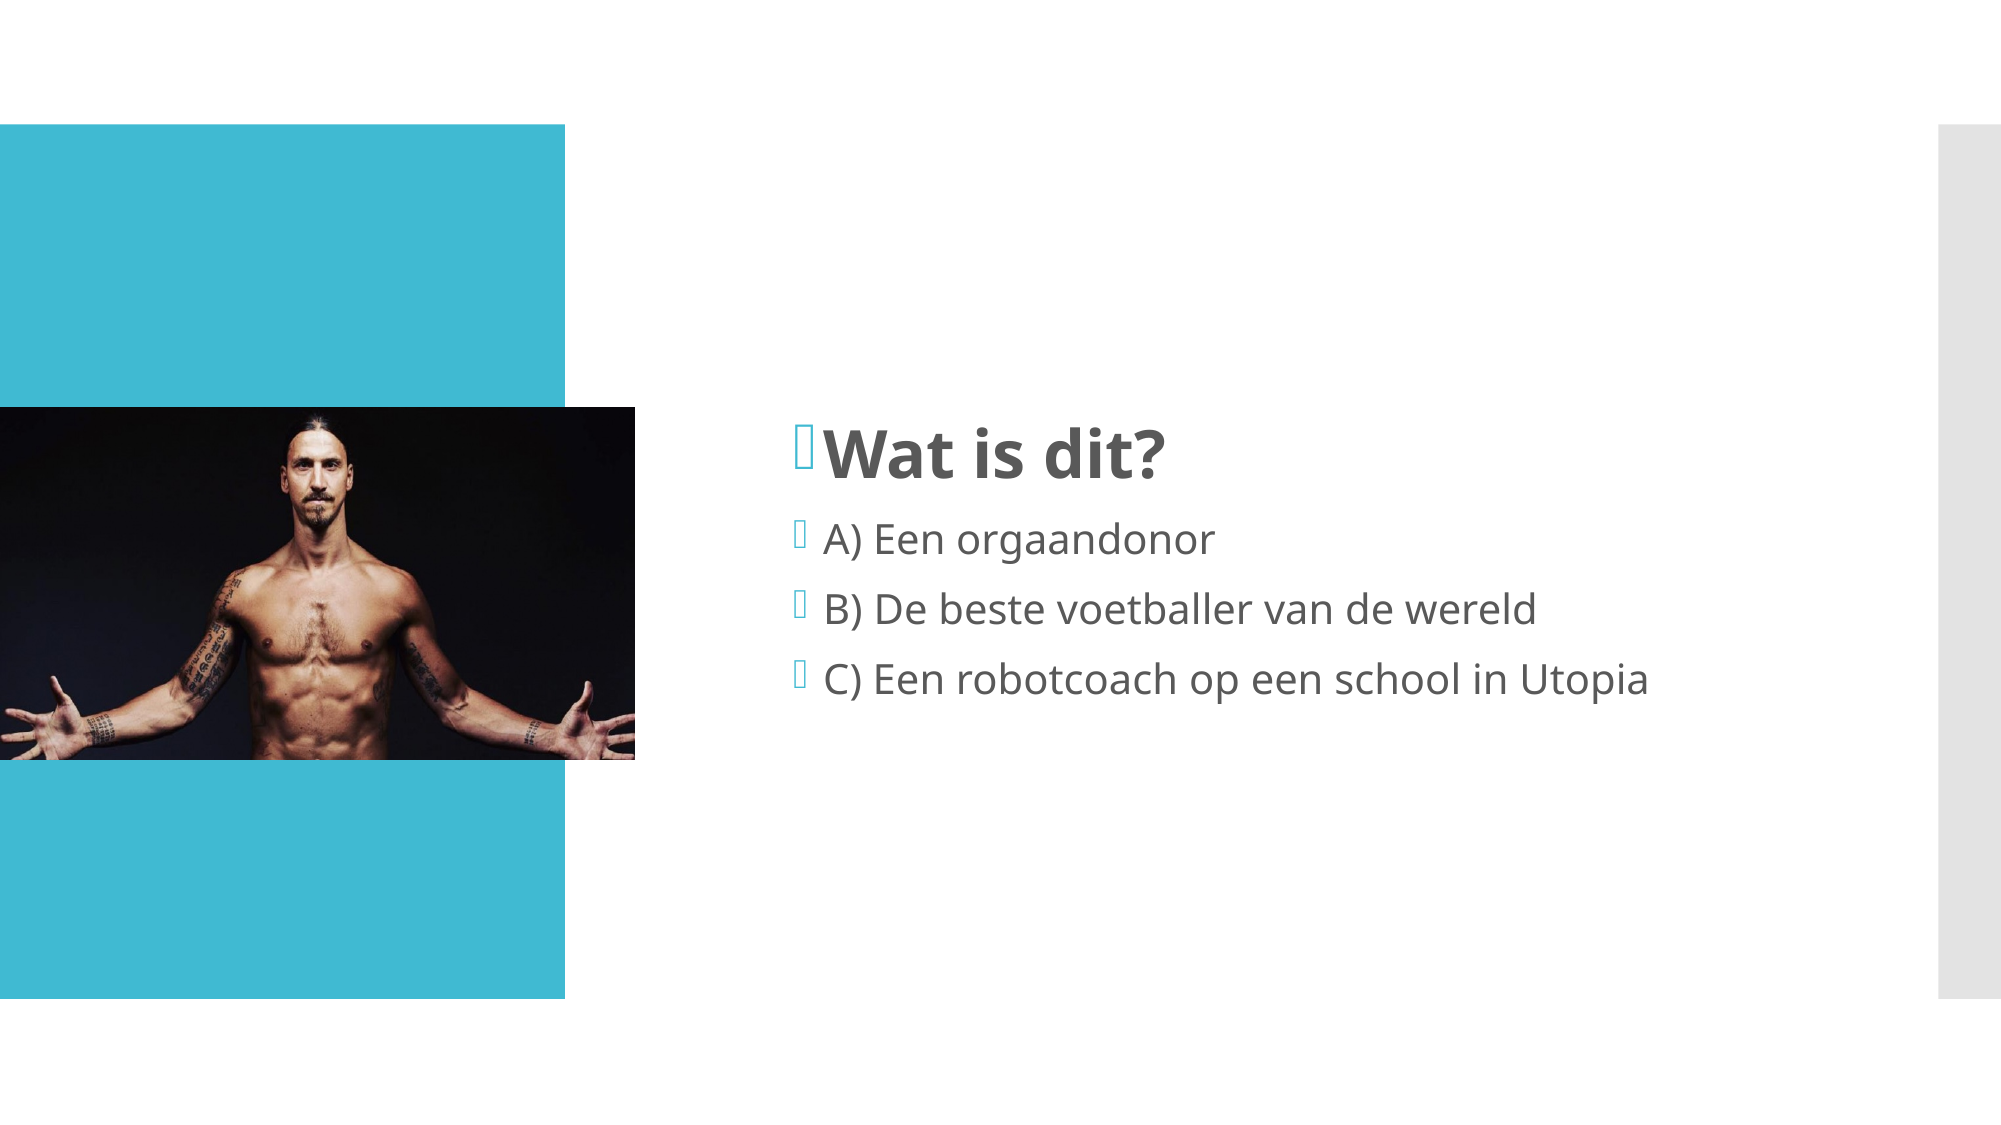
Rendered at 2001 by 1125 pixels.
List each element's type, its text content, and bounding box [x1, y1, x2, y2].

list Wat is dit? A) Een orgaandonor B) De beste voetballer van de wereld C) Een robotcoach op een school in Utopia [778, 142, 1835, 983]
picture [0, 406, 635, 760]
